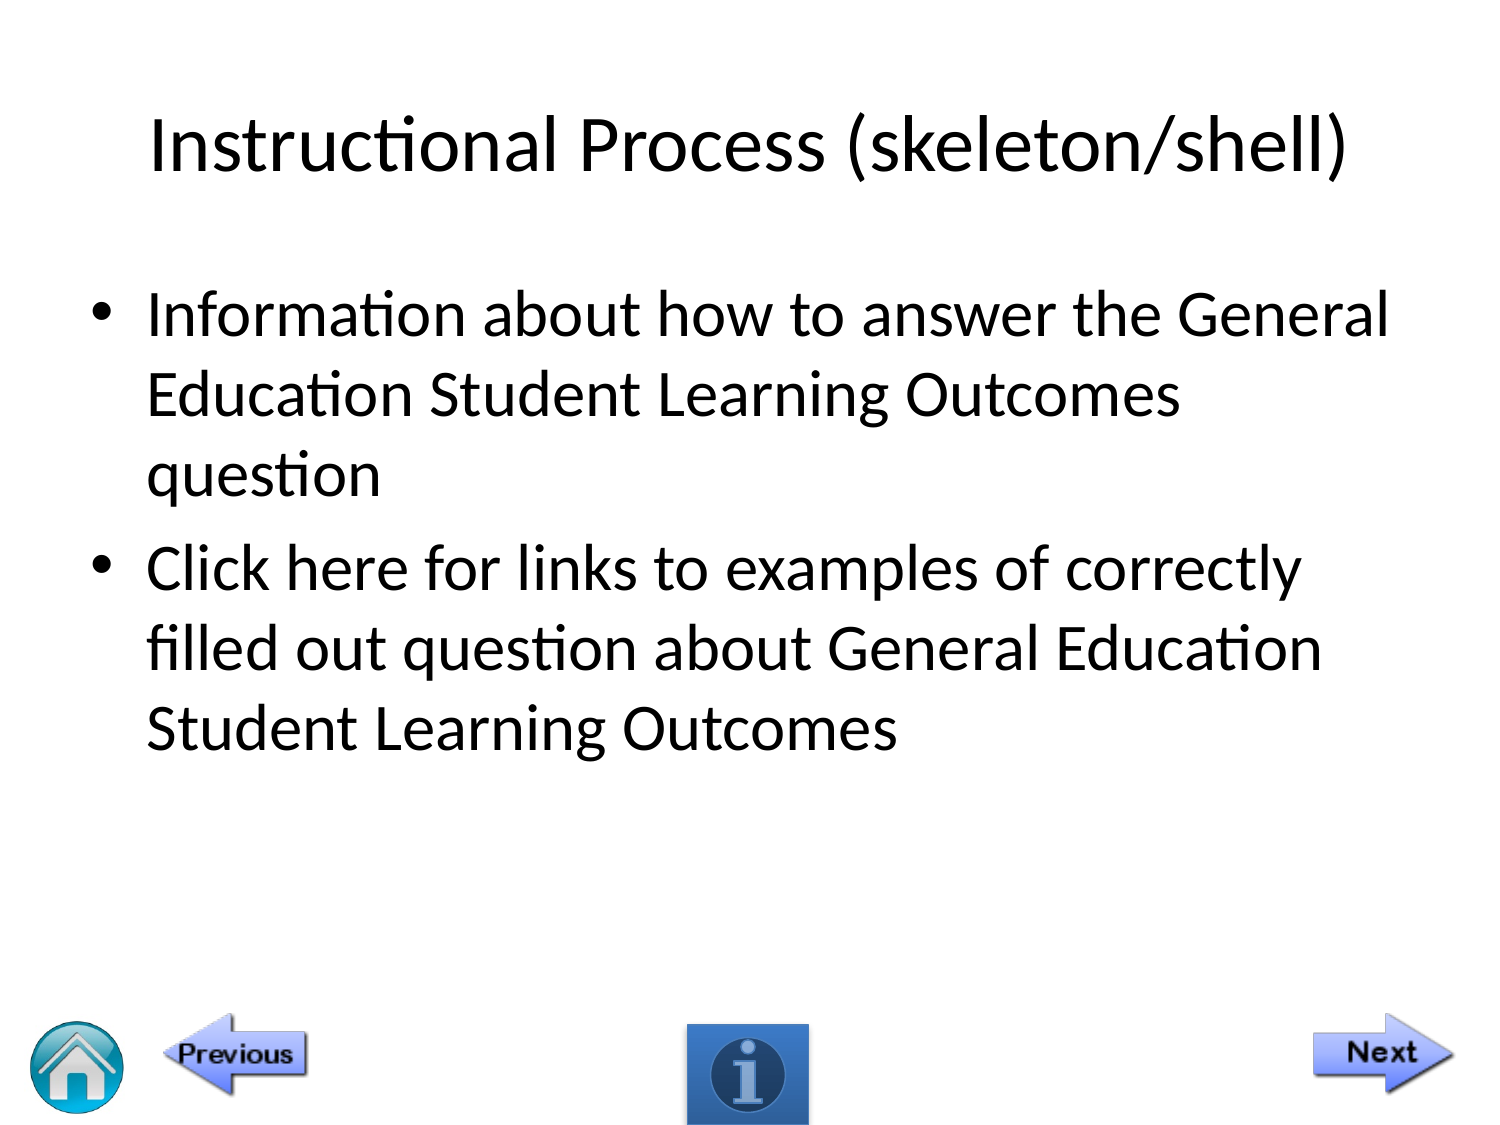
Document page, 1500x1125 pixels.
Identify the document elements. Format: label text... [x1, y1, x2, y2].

title Instructional Process (skeleton/shell) [75, 45, 1425, 233]
picture [24, 1014, 129, 1118]
text_box [687, 1024, 809, 1125]
picture [162, 1012, 313, 1102]
picture [1312, 1012, 1460, 1100]
list Information about how to answer the General Education Student Learning Outcomes question Click here for links to examples of correctly filled out question about General Education Student Learning Outcomes [75, 262, 1425, 1005]
